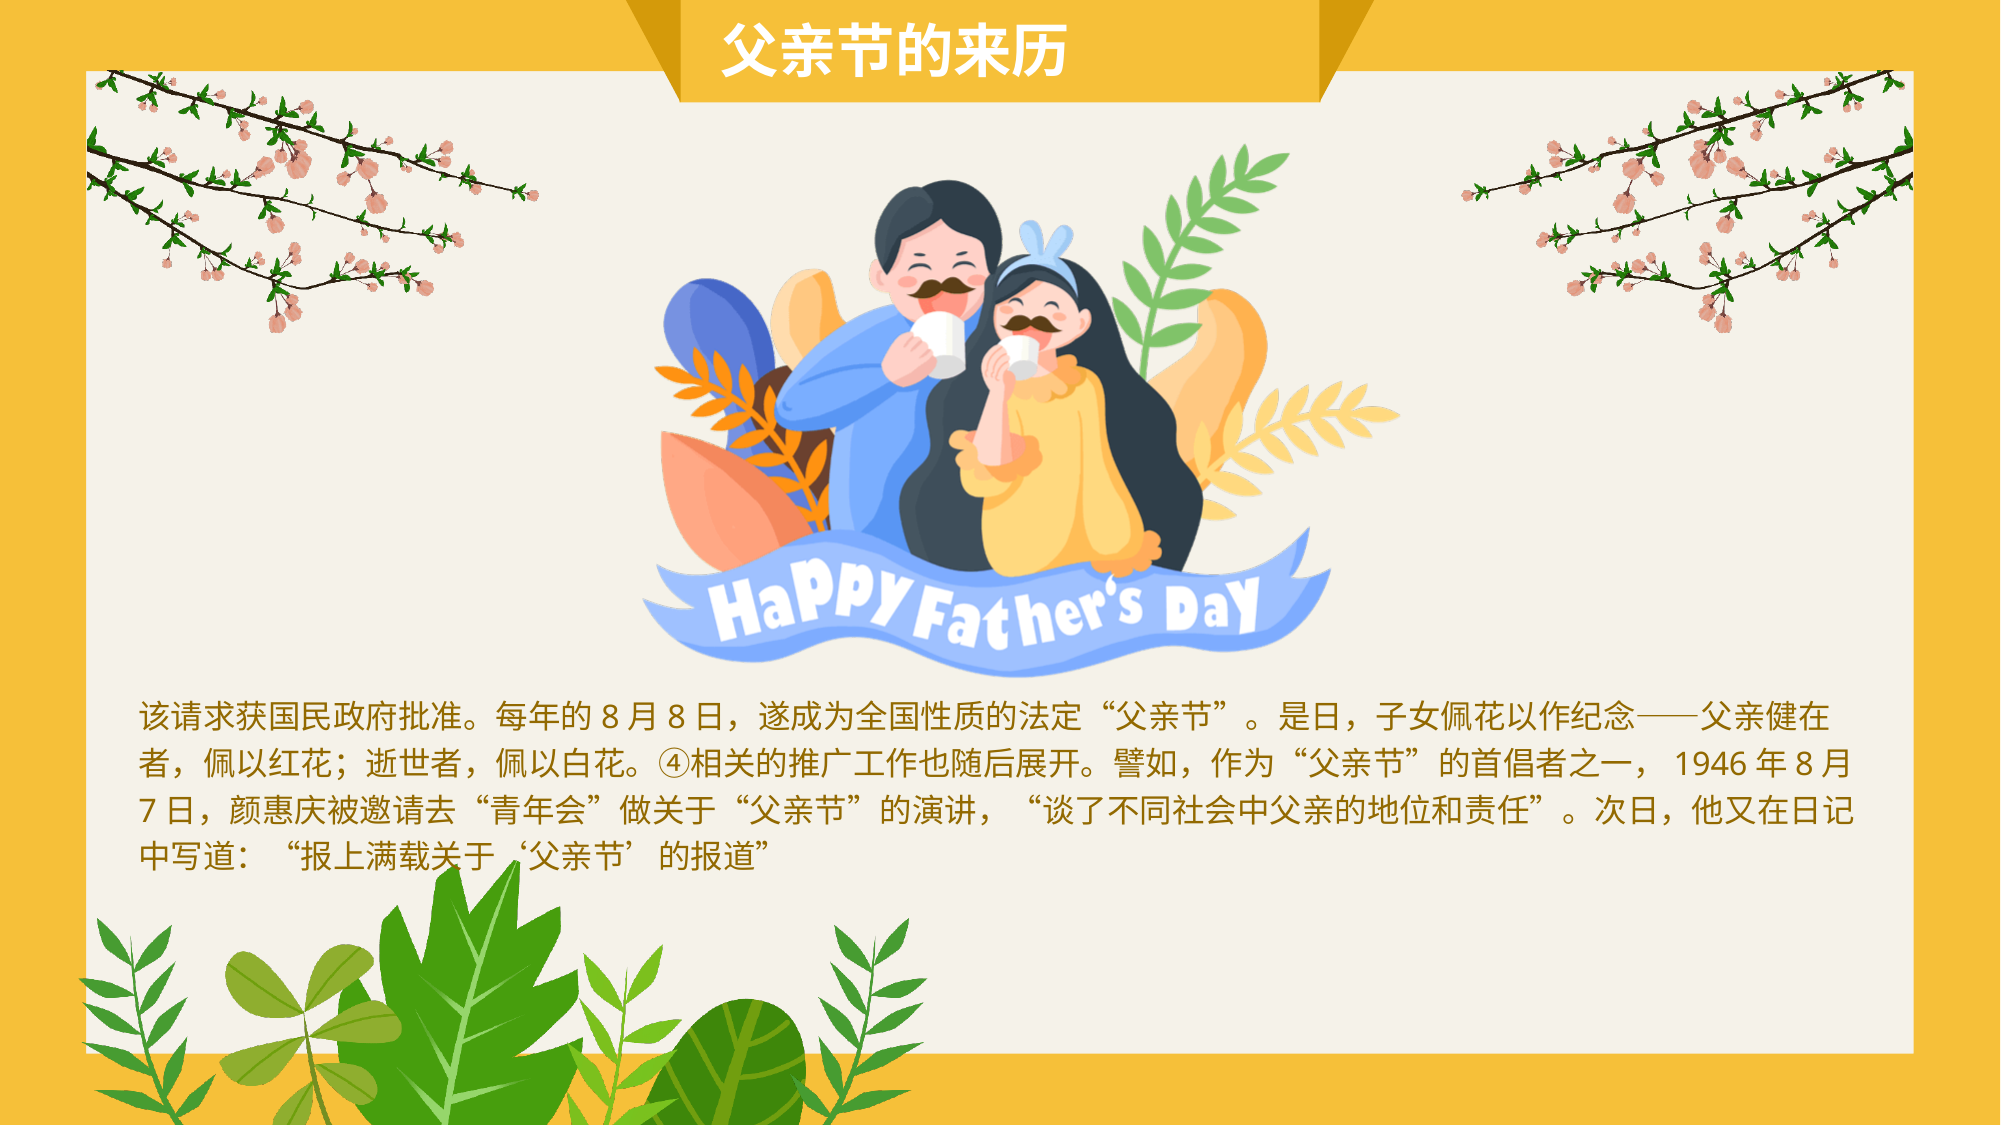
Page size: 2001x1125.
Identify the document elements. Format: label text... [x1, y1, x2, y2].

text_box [623, 0, 1377, 70]
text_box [87, 70, 1913, 410]
text_box 该请求获国民政府批准。每年的8月8日，遂成为全国性质的法定“父亲节”。是日，子女佩花以作纪念——父亲健在者，佩以红花；逝世者，佩以白花。④相关的推广工作也随后展开。譬如，作为“父亲节”的首倡者之一，1946年8月7日，颜惠庆被邀请去“青年会”做关于“父亲节”的演讲，“谈了不同社会中父亲的地位和责任”。次日，他又在日记中写道：“报上满载关于‘父亲节’的报道” [1563, 680, 1877, 884]
picture [69, 410, 1563, 1125]
text_box 该请求获国民政府批准。每年的8月8日，遂成为全国性质的法定“父亲节”。是日，子女佩花以作纪念——父亲健在者，佩以红花；逝世者，佩以白花。④相关的推广工作也随后展开。譬如，作为“父亲节”的首倡者之一，1946年8月7日，颜惠庆被邀请去“青年会”做关于“父亲节”的演讲，“谈了不同社会中父亲的地位和责任”。次日，他又在日记中写道：“报上满载关于‘父亲节’的报道” [123, 680, 437, 884]
